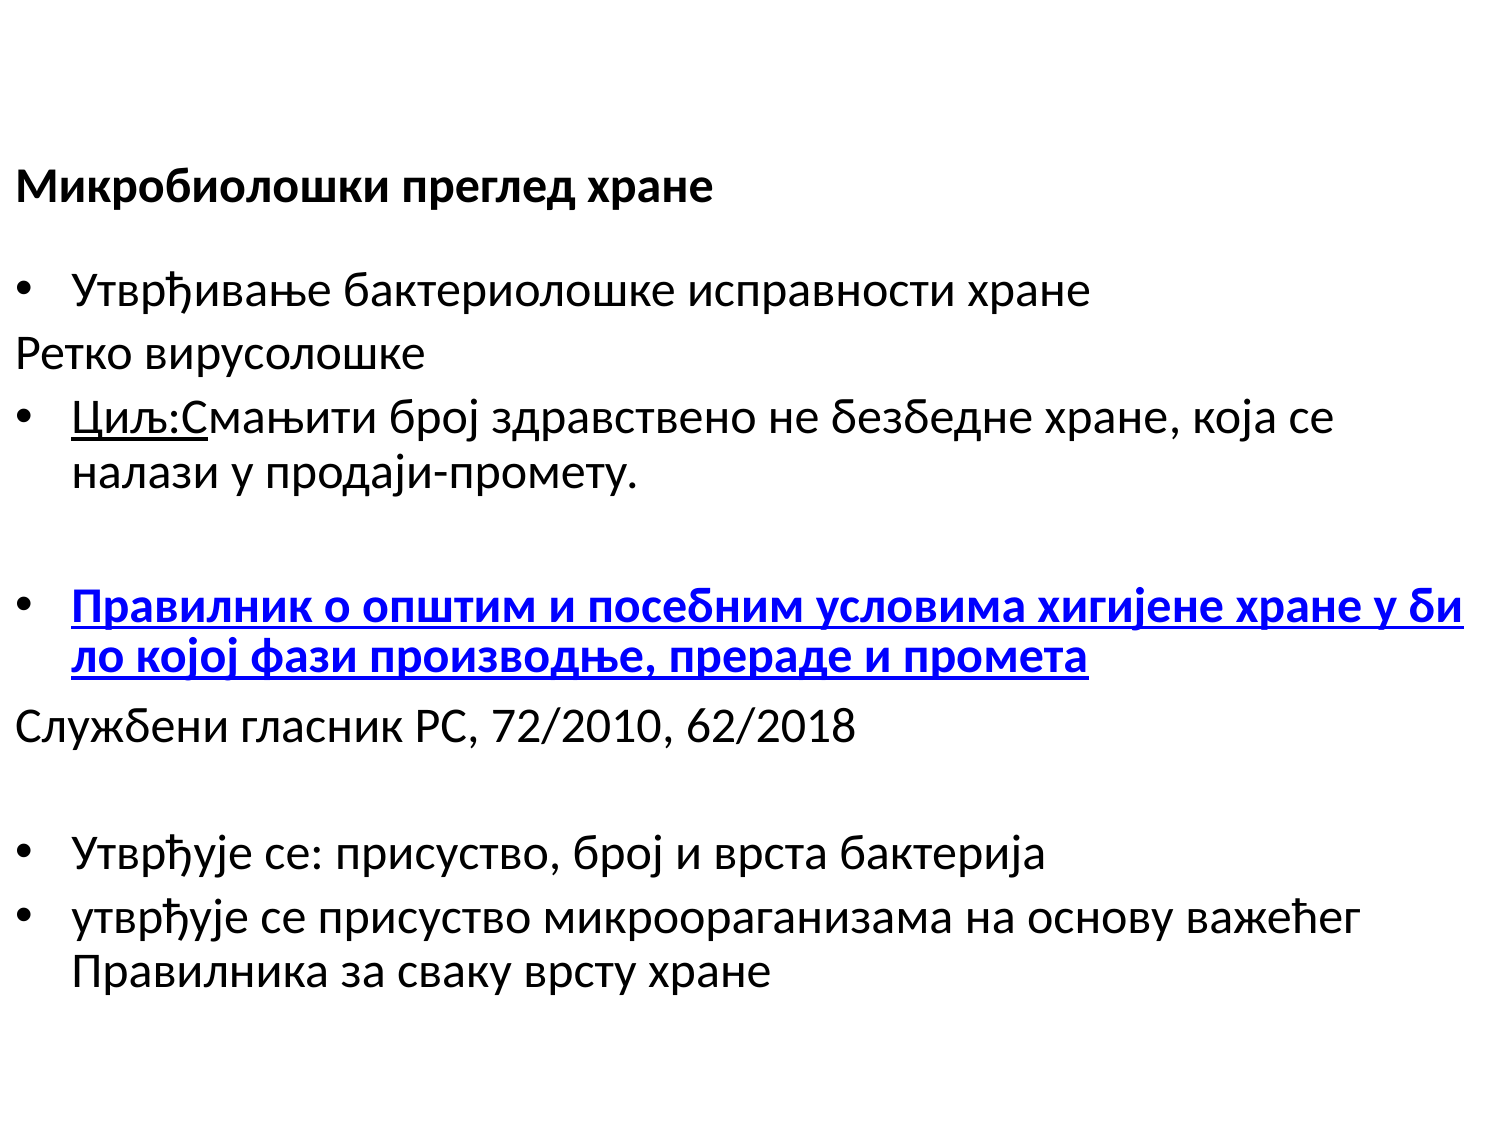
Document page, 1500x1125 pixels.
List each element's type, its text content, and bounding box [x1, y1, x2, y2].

list Утврђивање бактериолошке исправности хране Ретко вирусолошке Циљ:Смањити број здравствено не безбедне хране, која се налази у продаји-промету. Правилник о општим и посебним условима хигијене хране у било којој фази производње, прераде и промета Службени гласник РС, 72/2010, 62/2018 Утврђује се: присуство, број и врста бактерија утврђује се присуство микроораганизама на основу важећег Правилника за сваку врсту хране [0, 255, 1500, 1125]
title Микробиолошки преглед хране [0, 113, 1500, 251]
